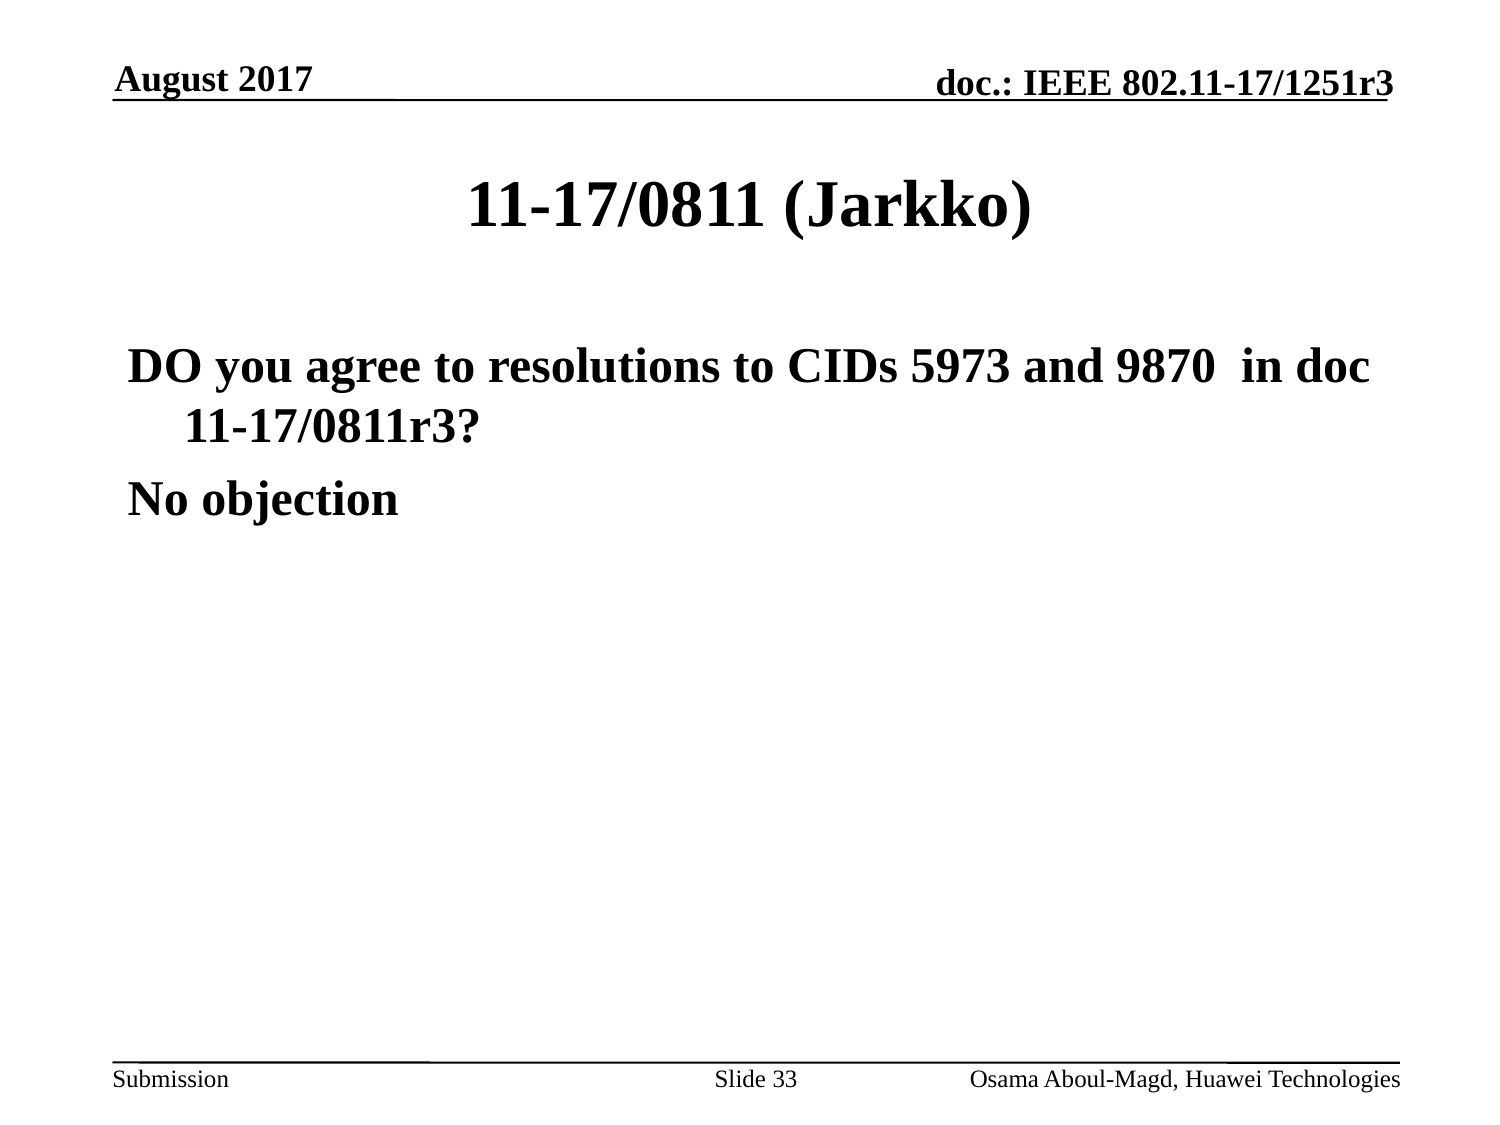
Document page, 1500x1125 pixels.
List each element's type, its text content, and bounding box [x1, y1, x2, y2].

title 11-17/0811 (Jarkko) [112, 112, 1388, 288]
slide_number Slide 33 [712, 1061, 800, 1123]
list DO you agree to resolutions to CIDs 5973 and 9870 in doc 11-17/0811r3? No objection [112, 324, 1388, 1000]
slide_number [114, 54, 423, 100]
footer Osama Aboul-Magd, Huawei Technologies [878, 1061, 1402, 1093]
